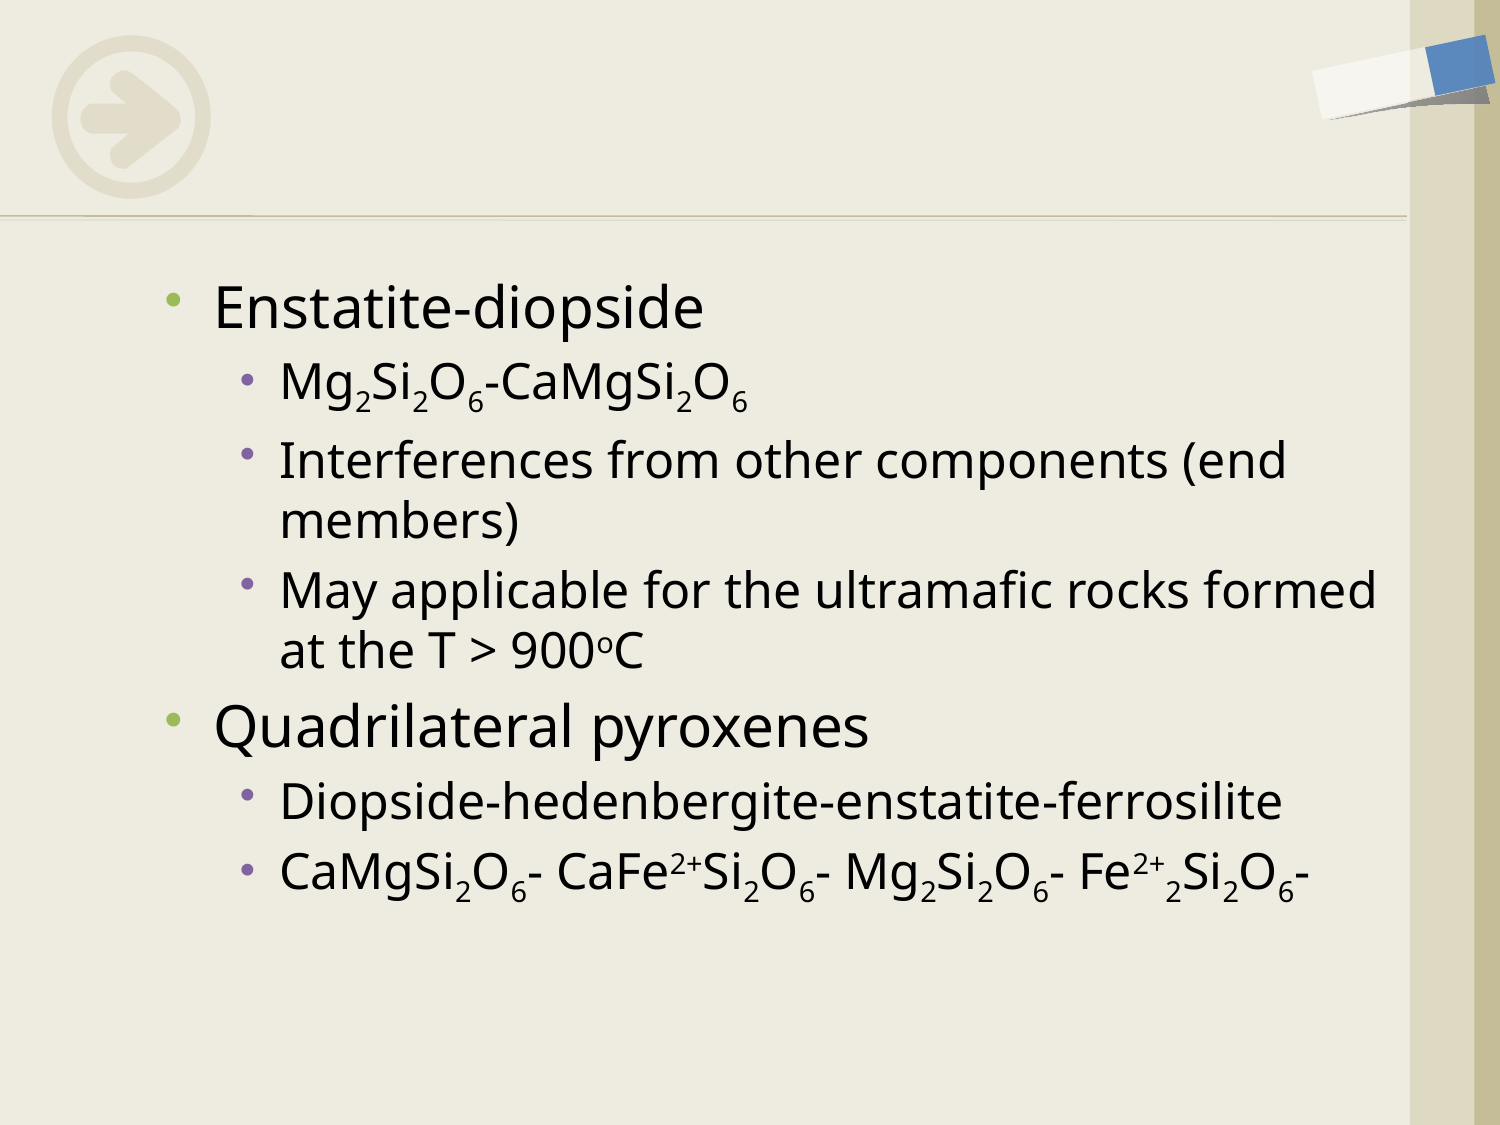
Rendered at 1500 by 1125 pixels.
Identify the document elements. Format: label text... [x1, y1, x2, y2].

list Enstatite-diopside Mg2Si2O6-CaMgSi2O6 Interferences from other components (end members) May applicable for the ultramafic rocks formed at the T > 900oC Quadrilateral pyroxenes Diopside-hedenbergite-enstatite-ferrosilite CaMgSi2O6- CaFe2+Si2O6- Mg2Si2O6- Fe2+2Si2O6- [76, 262, 1407, 1005]
